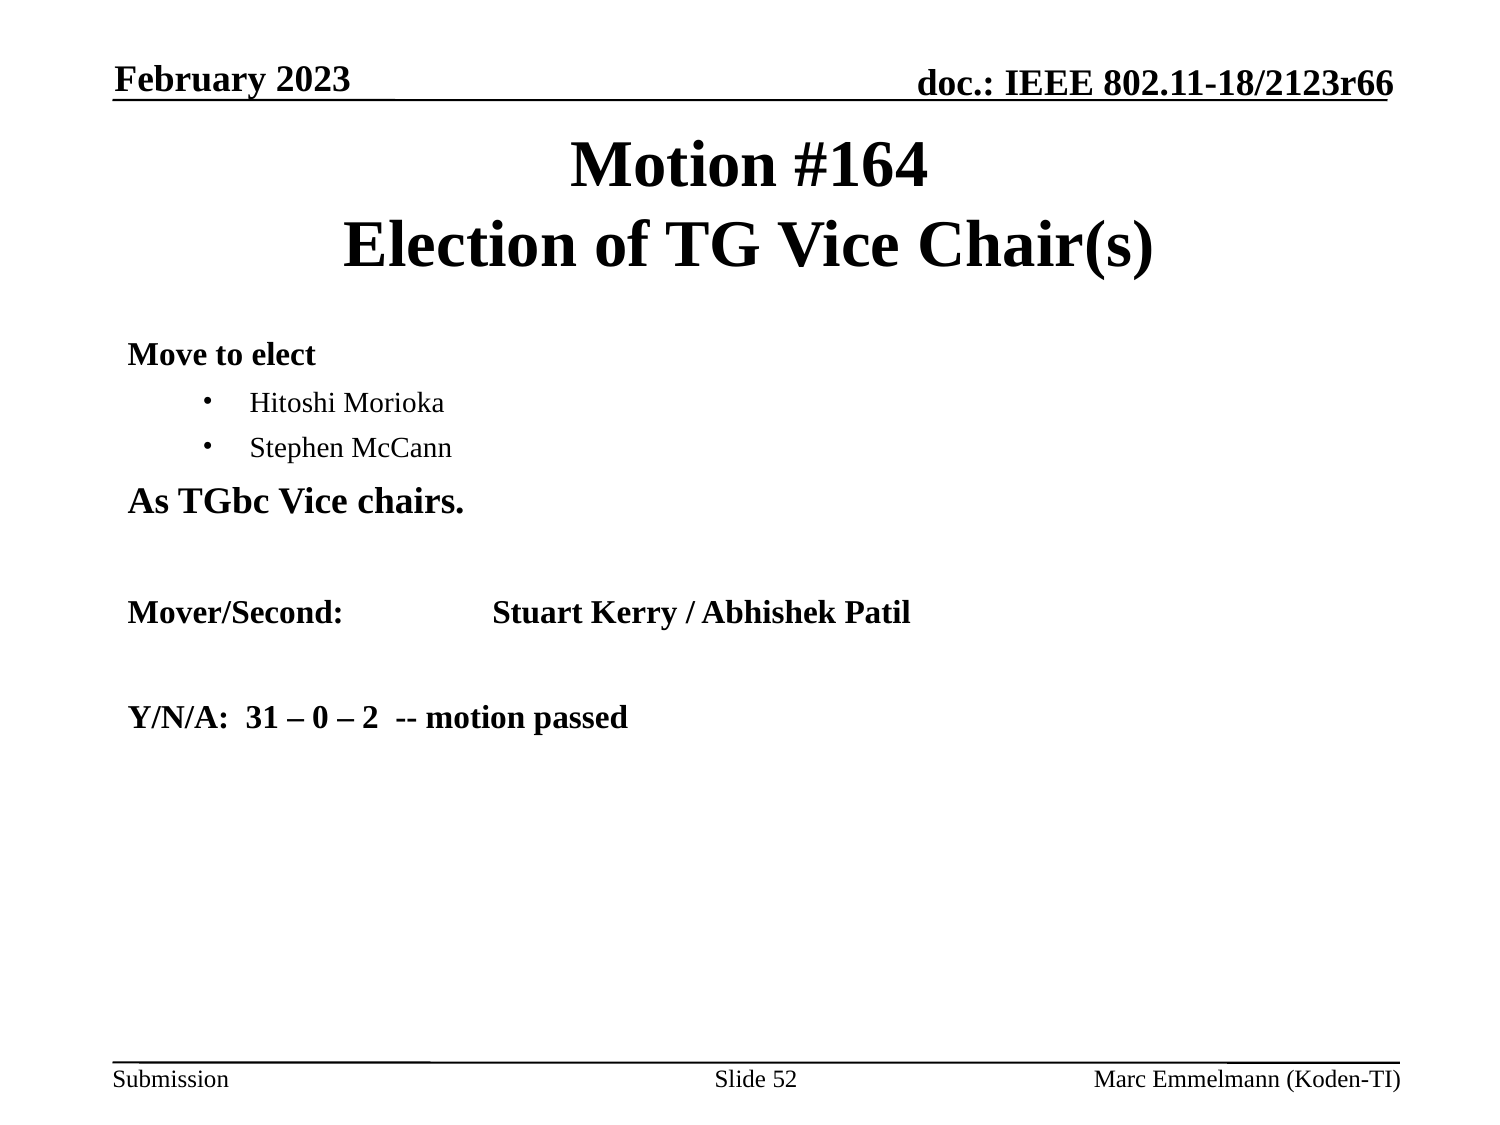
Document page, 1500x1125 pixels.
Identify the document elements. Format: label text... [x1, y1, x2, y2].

list Move to elect Hitoshi Morioka Stephen McCann As TGbc Vice chairs. Mover/Second: Stuart Kerry / Abhishek Patil Y/N/A: 31 – 0 – 2 -- motion passed [112, 324, 1388, 1000]
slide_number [114, 54, 423, 100]
slide_number Slide 52 [712, 1061, 800, 1123]
title Motion #164 Election of TG Vice Chair(s) [112, 112, 1388, 288]
footer Marc Emmelmann (Koden-TI) [878, 1061, 1402, 1093]
